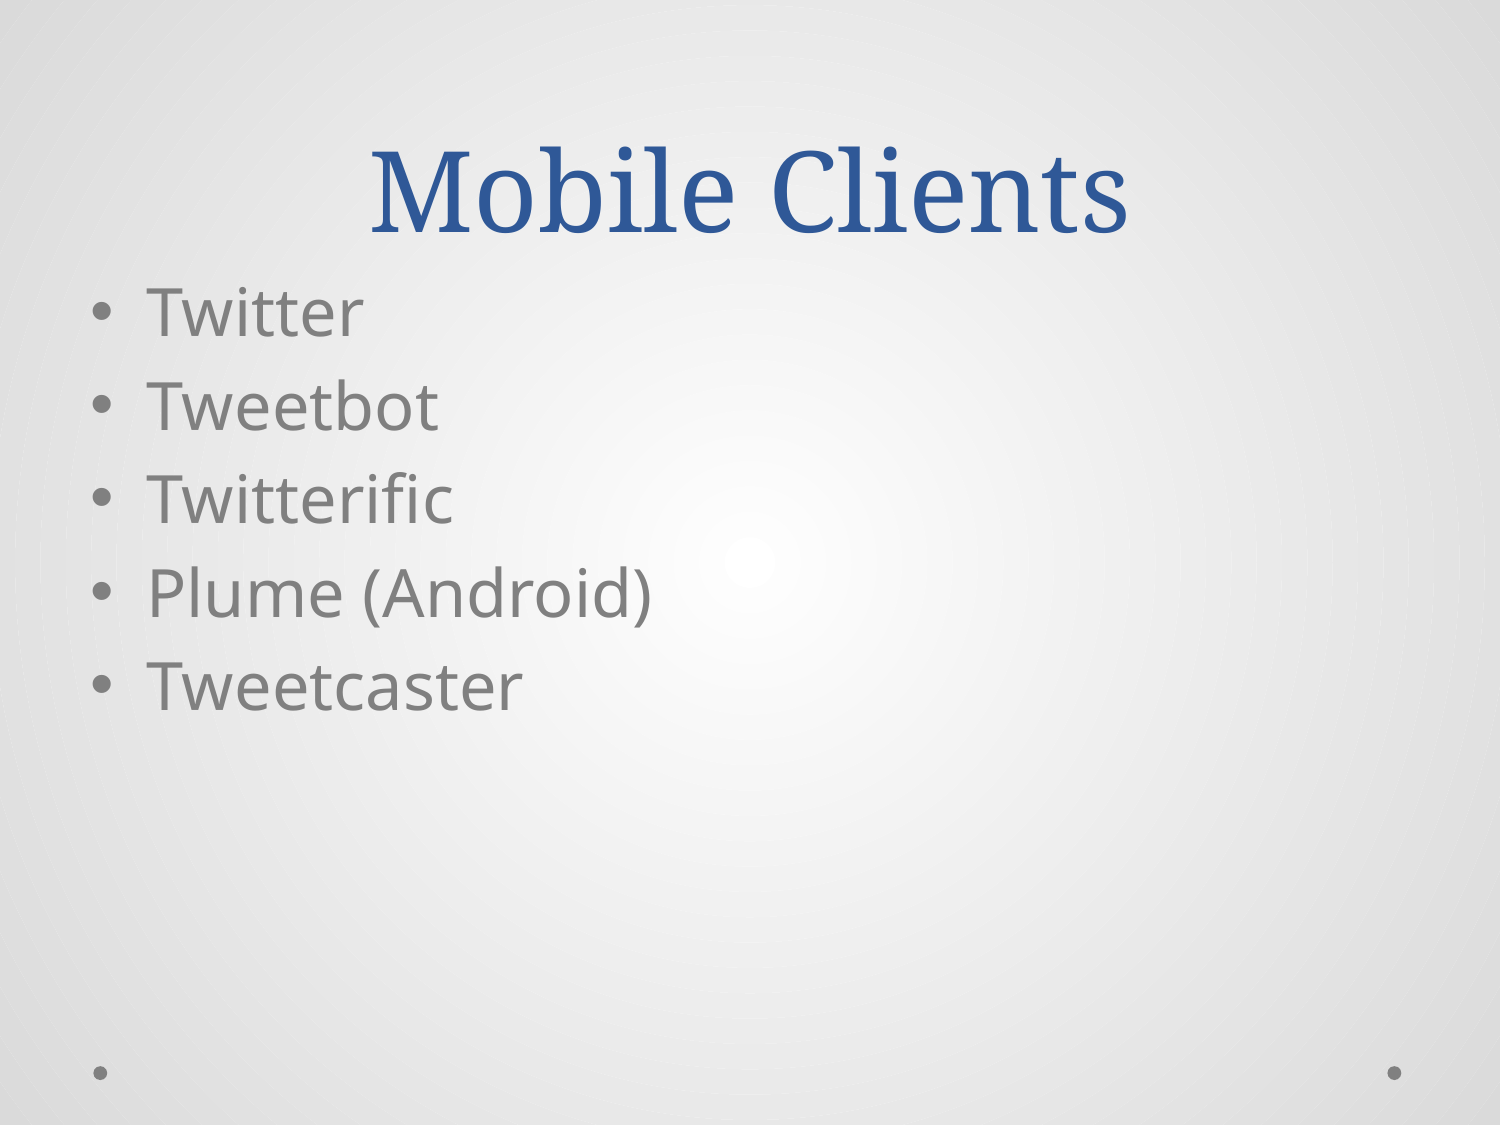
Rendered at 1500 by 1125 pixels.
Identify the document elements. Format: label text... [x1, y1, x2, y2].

title Mobile Clients [75, 0, 1425, 262]
list Twitter Tweetbot Twitterific Plume (Android) Tweetcaster [75, 262, 1425, 1005]
